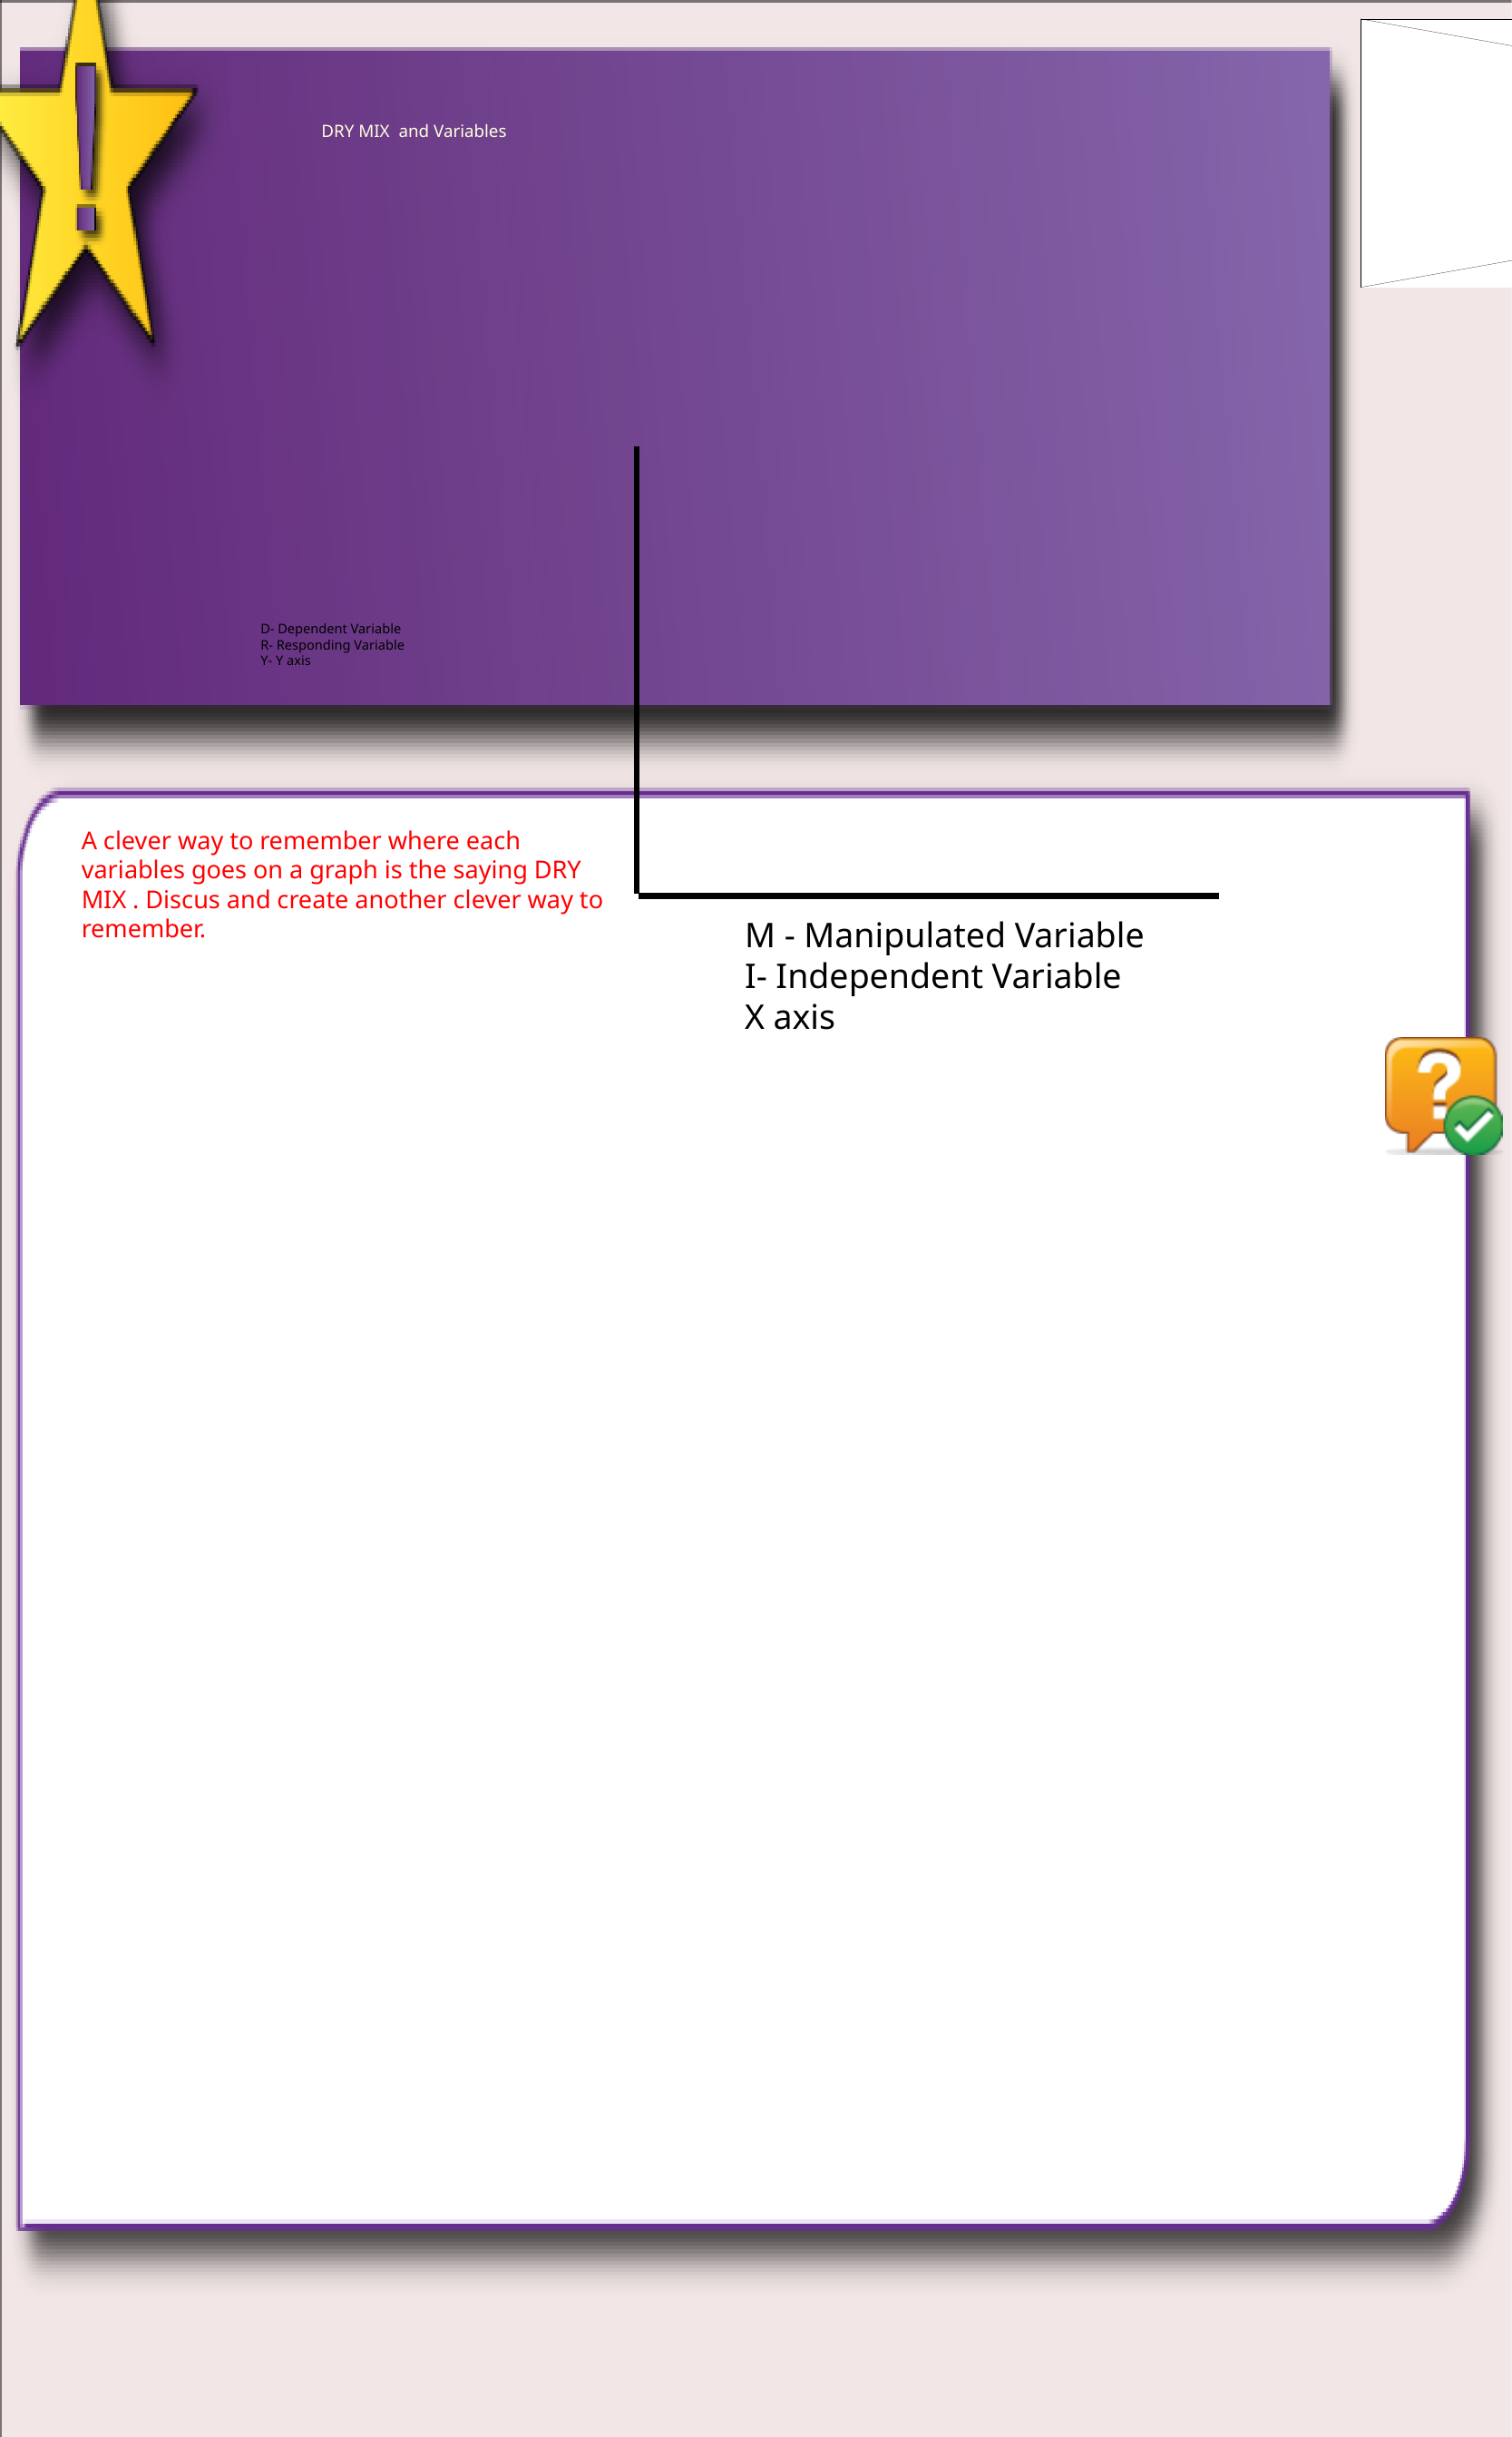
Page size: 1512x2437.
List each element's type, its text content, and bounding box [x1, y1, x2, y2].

text_box DRY MIX and Variables [307, 113, 1034, 148]
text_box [247, 445, 1219, 1045]
picture [0, 0, 1512, 2437]
text_box A clever way to remember where each variables goes on a graph is the saying DRY MIX . Discus and create another clever way to remember. [67, 818, 242, 950]
